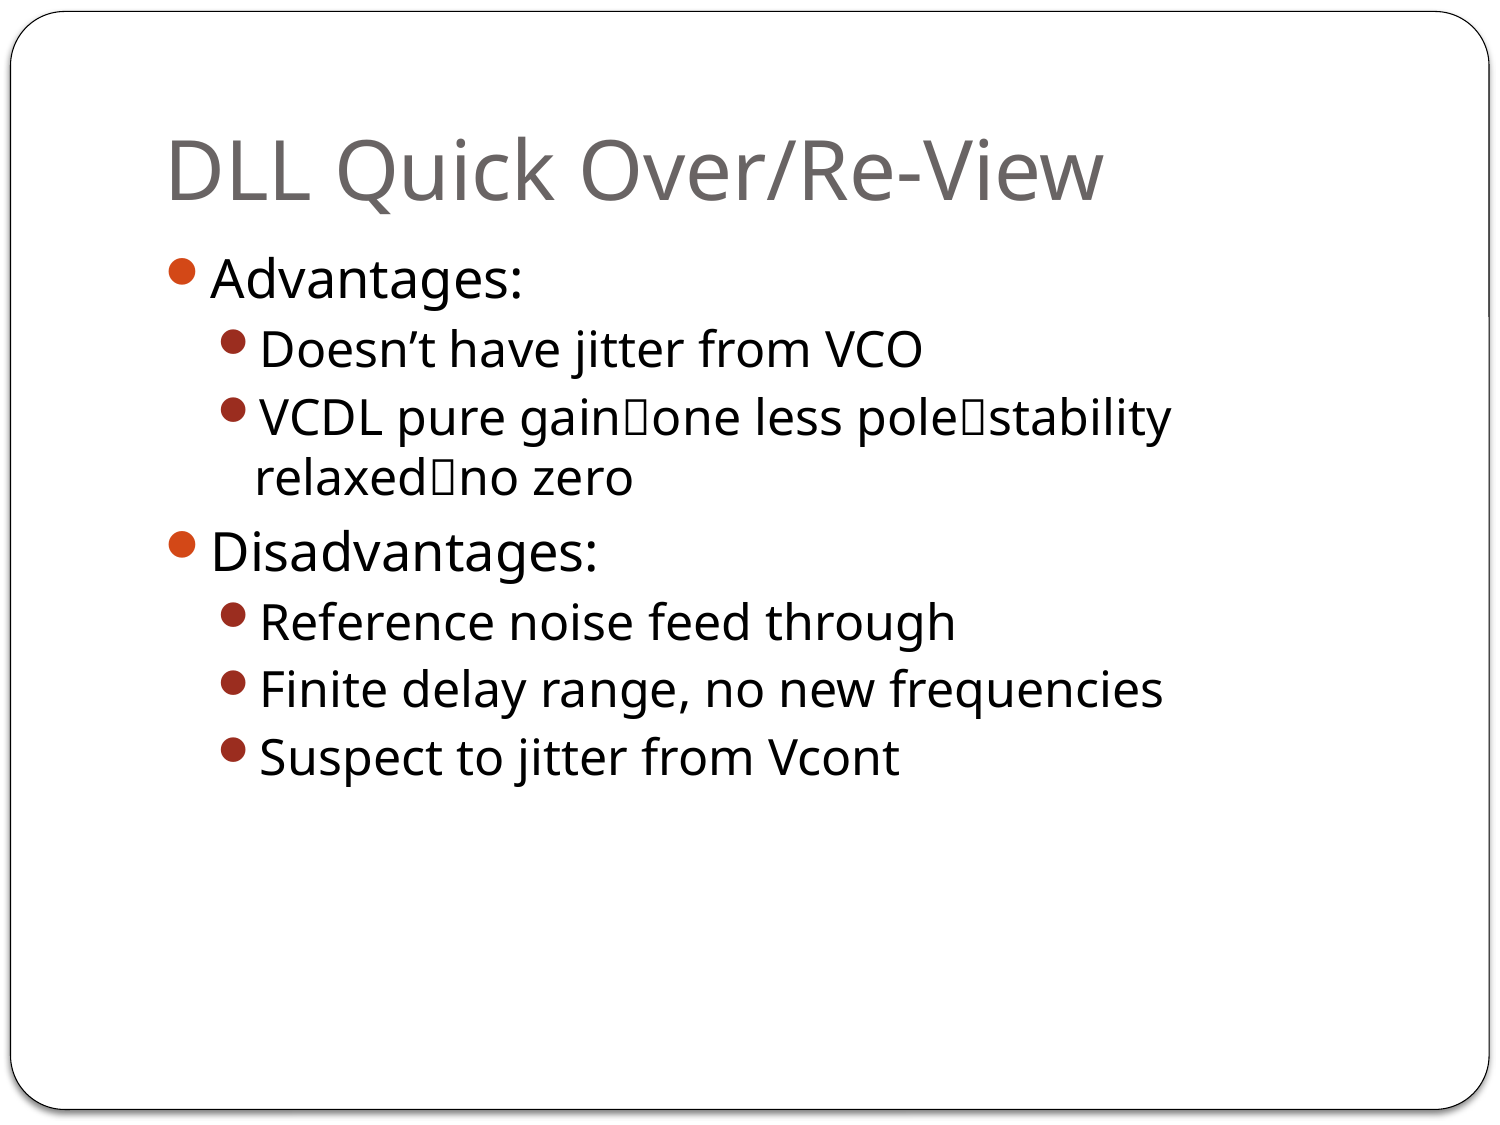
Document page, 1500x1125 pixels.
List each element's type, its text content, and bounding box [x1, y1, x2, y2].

title DLL Quick Over/Re-View [150, 45, 1425, 233]
list Advantages: Doesn’t have jitter from VCO VCDL pure gainone less polestability relaxedno zero Disadvantages: Reference noise feed through Finite delay range, no new frequencies Suspect to jitter from Vcont [150, 237, 1425, 988]
